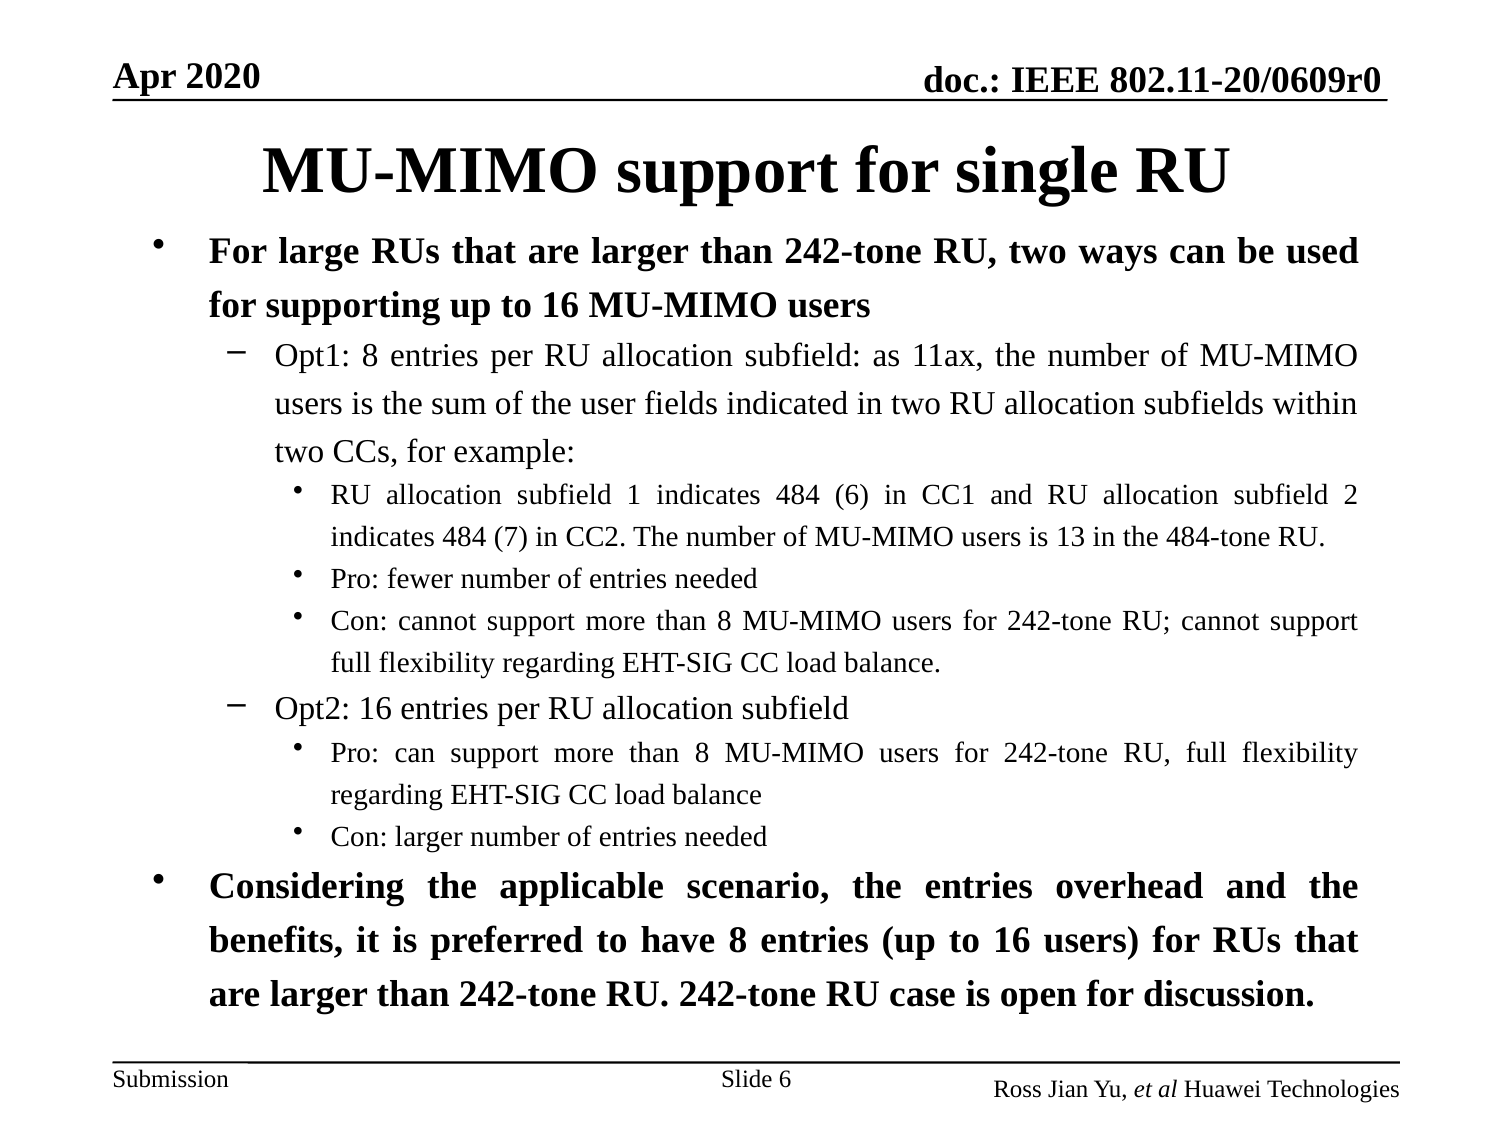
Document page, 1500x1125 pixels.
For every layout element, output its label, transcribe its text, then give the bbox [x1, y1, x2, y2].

list For large RUs that are larger than 242-tone RU, two ways can be used for supporting up to 16 MU-MIMO users Opt1: 8 entries per RU allocation subfield: as 11ax, the number of MU-MIMO users is the sum of the user fields indicated in two RU allocation subfields within two CCs, for example: RU allocation subfield 1 indicates 484 (6) in CC1 and RU allocation subfield 2 indicates 484 (7) in CC2. The number of MU-MIMO users is 13 in the 484-tone RU. Pro: fewer number of entries needed Con: cannot support more than 8 MU-MIMO users for 242-tone RU; cannot support full flexibility regarding EHT-SIG CC load balance. Opt2: 16 entries per RU allocation subfield Pro: can support more than 8 MU-MIMO users for 242-tone RU, full flexibility regarding EHT-SIG CC load balance Con: larger number of entries needed Considering the applicable scenario, the entries overhead and the benefits, it is preferred to have 8 entries (up to 16 users) for RUs that are larger than 242-tone RU. 242-tone RU case is open for discussion. [137, 210, 1376, 1026]
slide_number Slide 6 [712, 1061, 800, 1093]
title MU-MIMO support for single RU [99, 121, 1413, 210]
